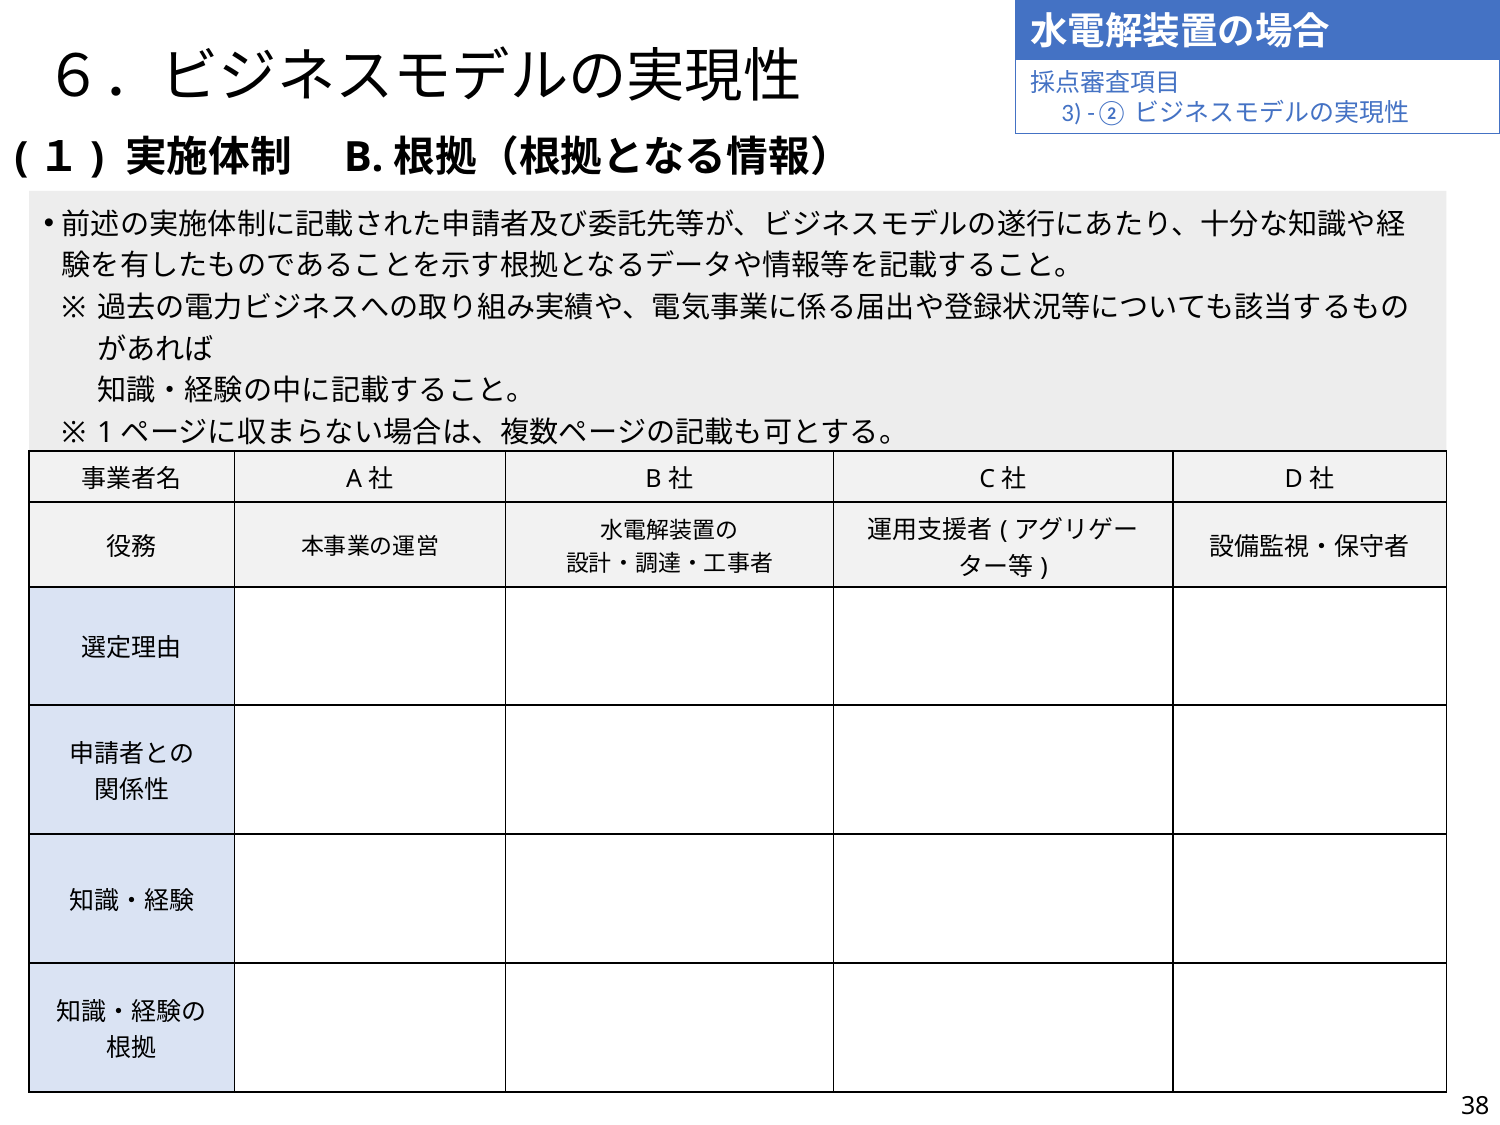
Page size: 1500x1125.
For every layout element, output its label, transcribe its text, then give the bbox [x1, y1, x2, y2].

table_cell 本事業の運営 [235, 503, 505, 586]
text_box 前述の実施体制に記載された申請者及び委託先等が、ビジネスモデルの遂行にあたり、十分な知識や経験を有したものであることを示す根拠となるデータや情報等を記載すること。 過去の電力ビジネスへの取り組み実績や、電気事業に係る届出や登録状況等についても該当するものがあれば 知識・経験の中に記載すること。 1ページに収まらない場合は、複数ページの記載も可とする。 [29, 190, 1447, 450]
table_cell 知識・経験 [30, 835, 234, 962]
table_header B社 [506, 452, 833, 501]
table_cell [1174, 588, 1446, 704]
table_cell [1174, 706, 1446, 833]
table_header C社 [834, 452, 1172, 501]
table_cell 申請者との 関係性 [30, 706, 234, 833]
table_cell 設備監視・保守者 [1174, 503, 1446, 586]
table_cell [235, 835, 505, 962]
table_cell 運用支援者(アグリゲーター等) [834, 503, 1172, 586]
table_cell 選定理由 [30, 588, 234, 704]
table_cell [834, 706, 1172, 833]
table_cell 知識・経験の 根拠 [30, 964, 234, 1091]
text_box (１) 実施体制 B.根拠（根拠となる情報） [0, 122, 867, 187]
table_cell 役務 [30, 503, 234, 586]
table_cell [834, 964, 1172, 1091]
title ６．ビジネスモデルの実現性 [29, 33, 1015, 122]
table_cell [235, 706, 505, 833]
table_cell [834, 835, 1172, 962]
table_cell [506, 835, 833, 962]
table_header D社 [1174, 452, 1446, 501]
table_cell [1174, 964, 1446, 1091]
text_box 採点審査項目 3) -②ビジネスモデルの実現性 [1015, 59, 1500, 134]
table_cell [1174, 835, 1446, 962]
table_header A社 [235, 452, 505, 501]
table_cell [235, 964, 505, 1091]
text_box 水電解装置の場合 [1015, 0, 1500, 59]
table_cell [506, 964, 833, 1091]
table_cell [834, 588, 1172, 704]
table_cell [235, 588, 505, 704]
table_cell [506, 706, 833, 833]
table_cell 水電解装置の 設計・調達・工事者 [506, 503, 833, 586]
table_header 事業者名 [30, 452, 234, 501]
table_cell [506, 588, 833, 704]
